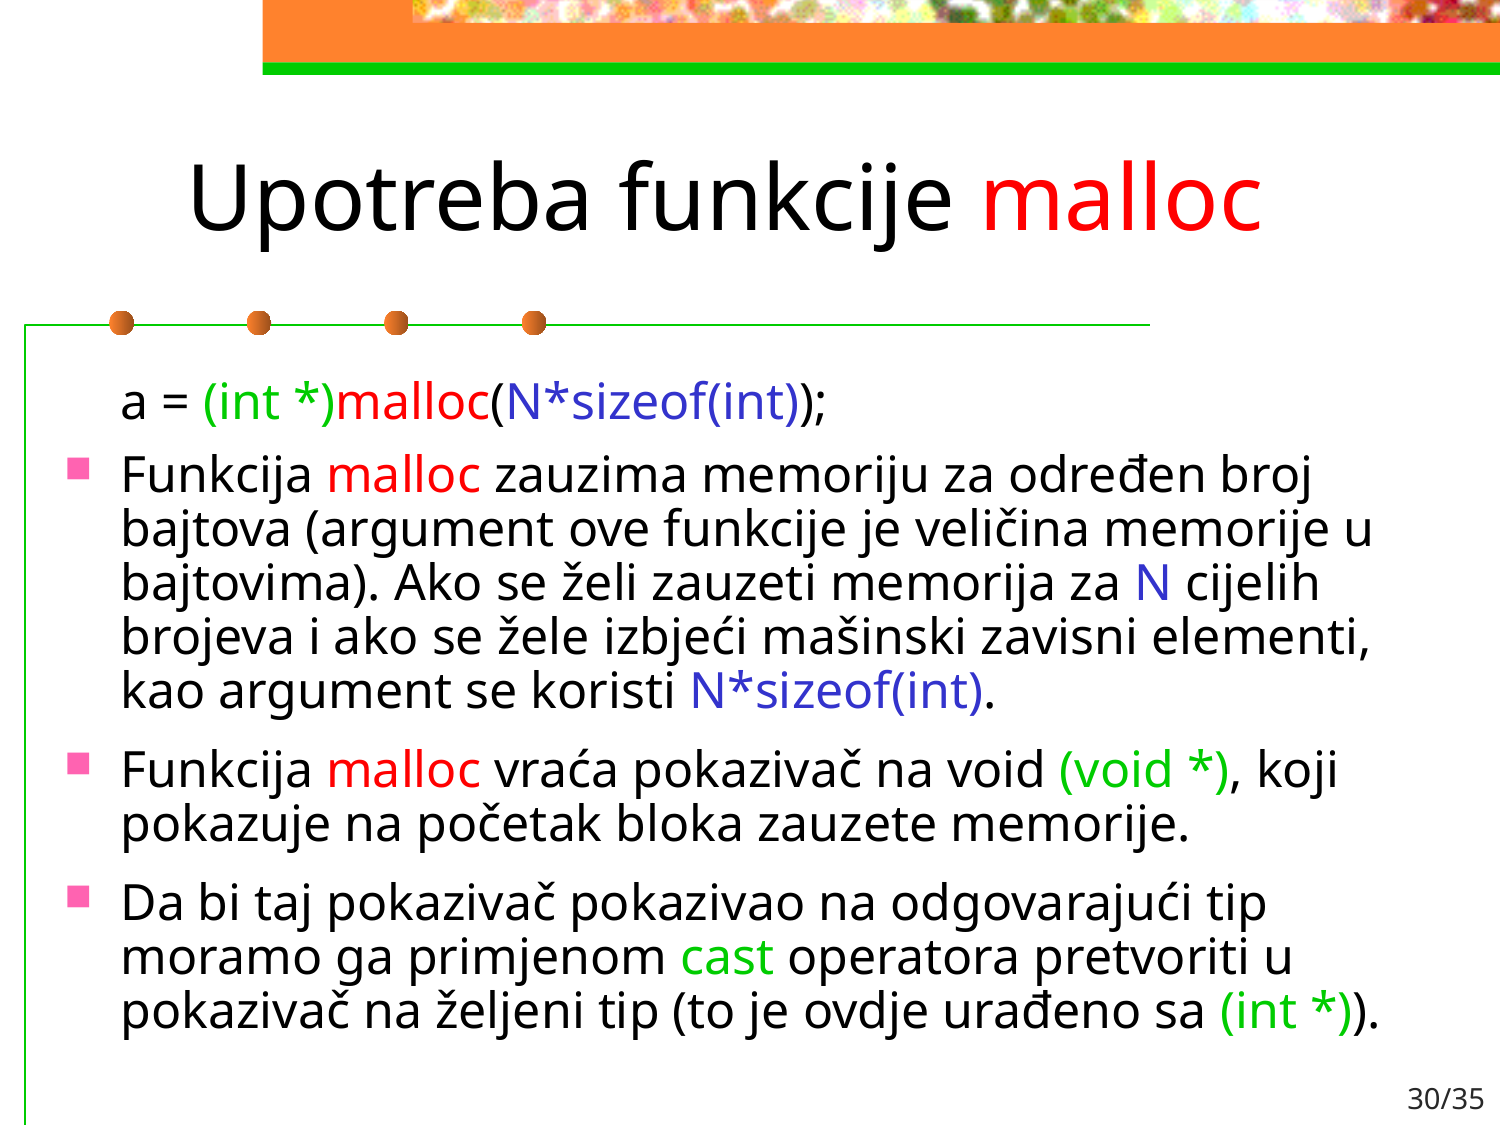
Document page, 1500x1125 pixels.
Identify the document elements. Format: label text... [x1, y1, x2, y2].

list a = (int *)malloc(N*sizeof(int)); Funkcija malloc zauzima memoriju za određen broj bajtova (argument ove funkcije je veličina memorije u bajtovima). Ako se želi zauzeti memorija za N cijelih brojeva i ako se žele izbjeći mašinski zavisni elementi, kao argument se koristi N*sizeof(int). Funkcija malloc vraća pokazivač na void (void *), koji pokazuje na početak bloka zauzete memorije. Da bi taj pokazivač pokazivao na odgovarajući tip moramo ga primjenom cast operatora pretvoriti u pokazivač na željeni tip (to je ovdje urađeno sa (int *)). [49, 366, 1471, 1071]
title Upotreba funkcije malloc [87, 99, 1363, 288]
text_box 30/35 [1374, 1072, 1500, 1123]
picture [412, 0, 1500, 23]
